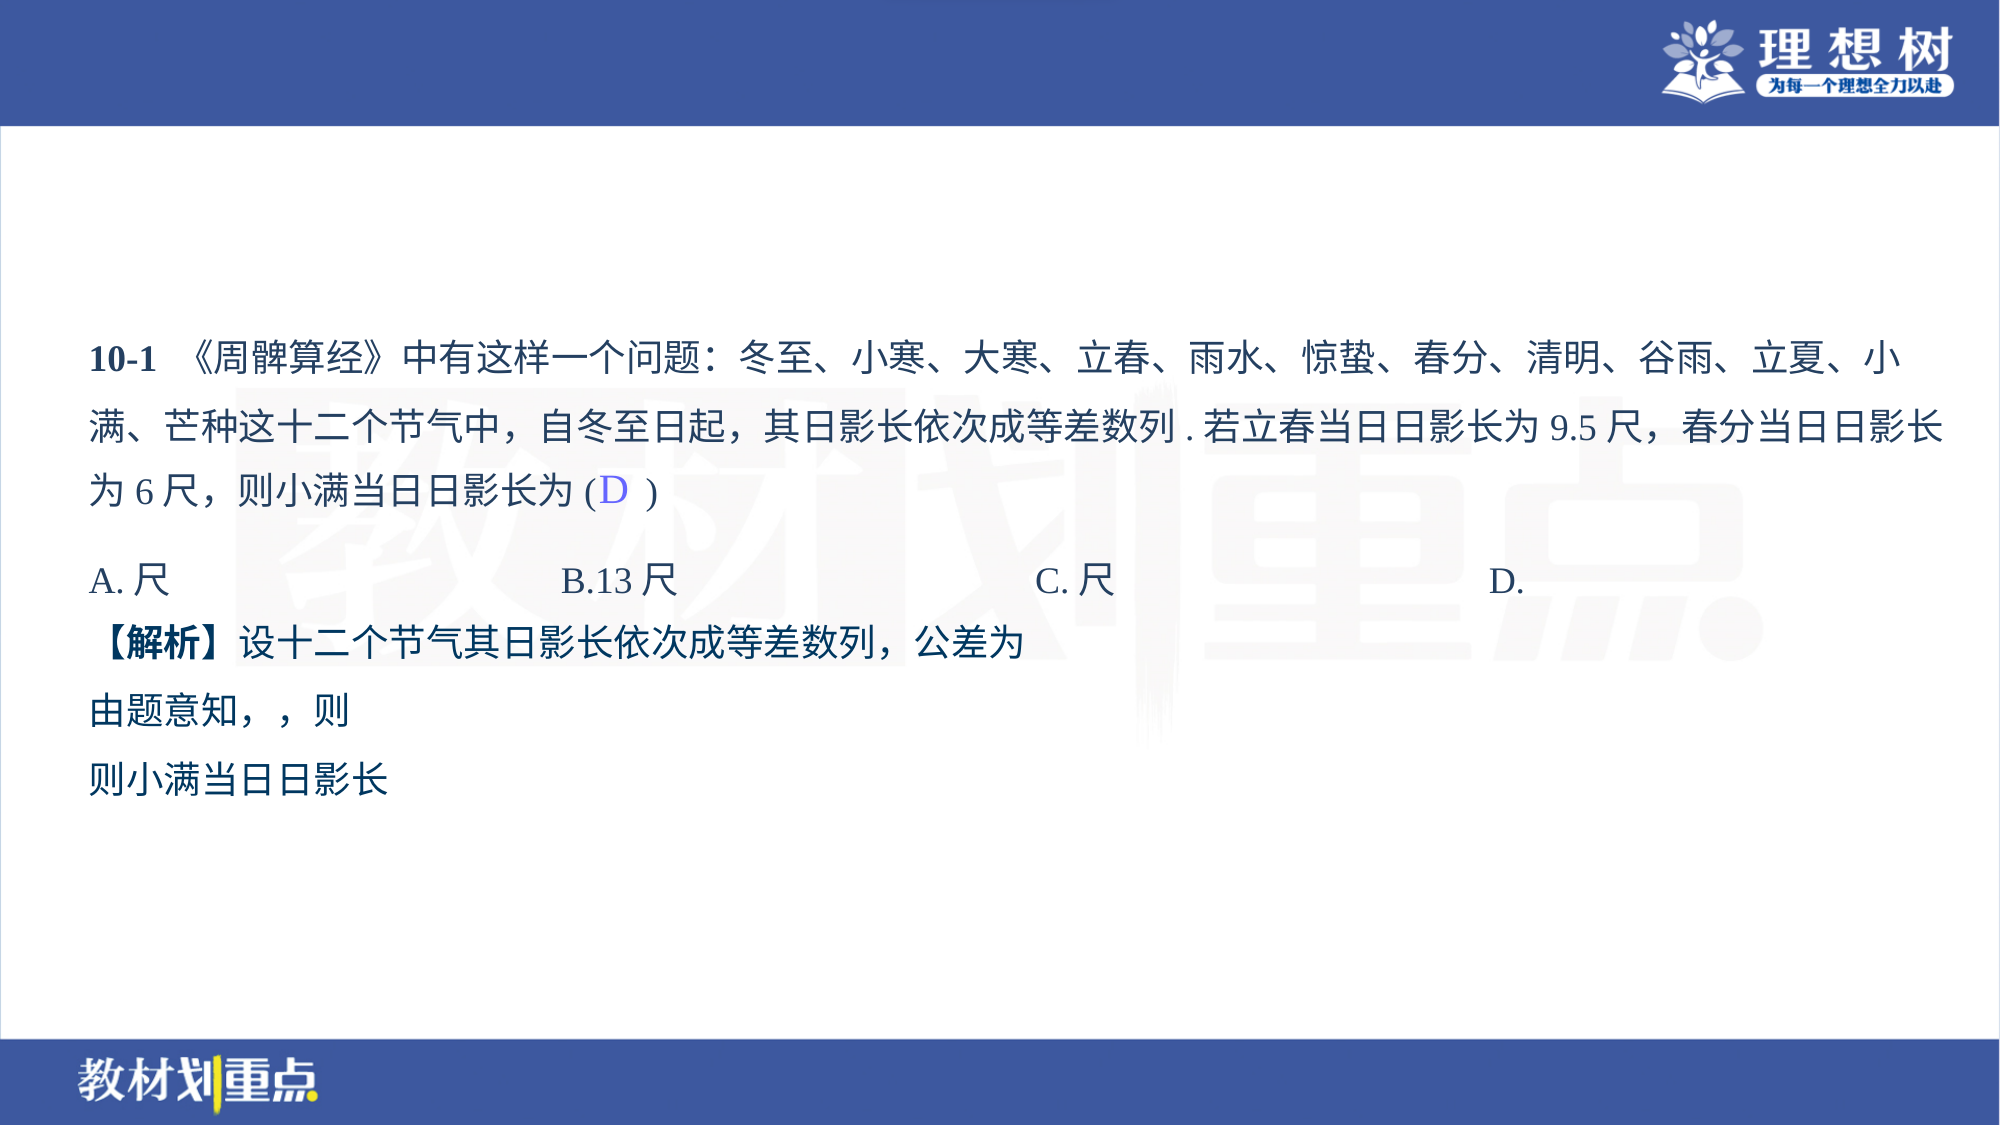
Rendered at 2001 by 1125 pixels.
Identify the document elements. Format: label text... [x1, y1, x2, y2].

picture [0, 0, 2000, 1125]
text_box D [583, 460, 645, 510]
text_box 10-1 《周髀算经》中有这样一个问题：冬至、小寒、大寒、立春、雨水、惊蛰、春分、清明、谷雨、立夏、小 满、芒种这十二个节气中，自冬至日起，其日影长依次成等差数列.若立春当日日影长为9.5尺，春分当日日影长 为6尺，则小满当日日影长为( ) [88, 310, 1911, 506]
